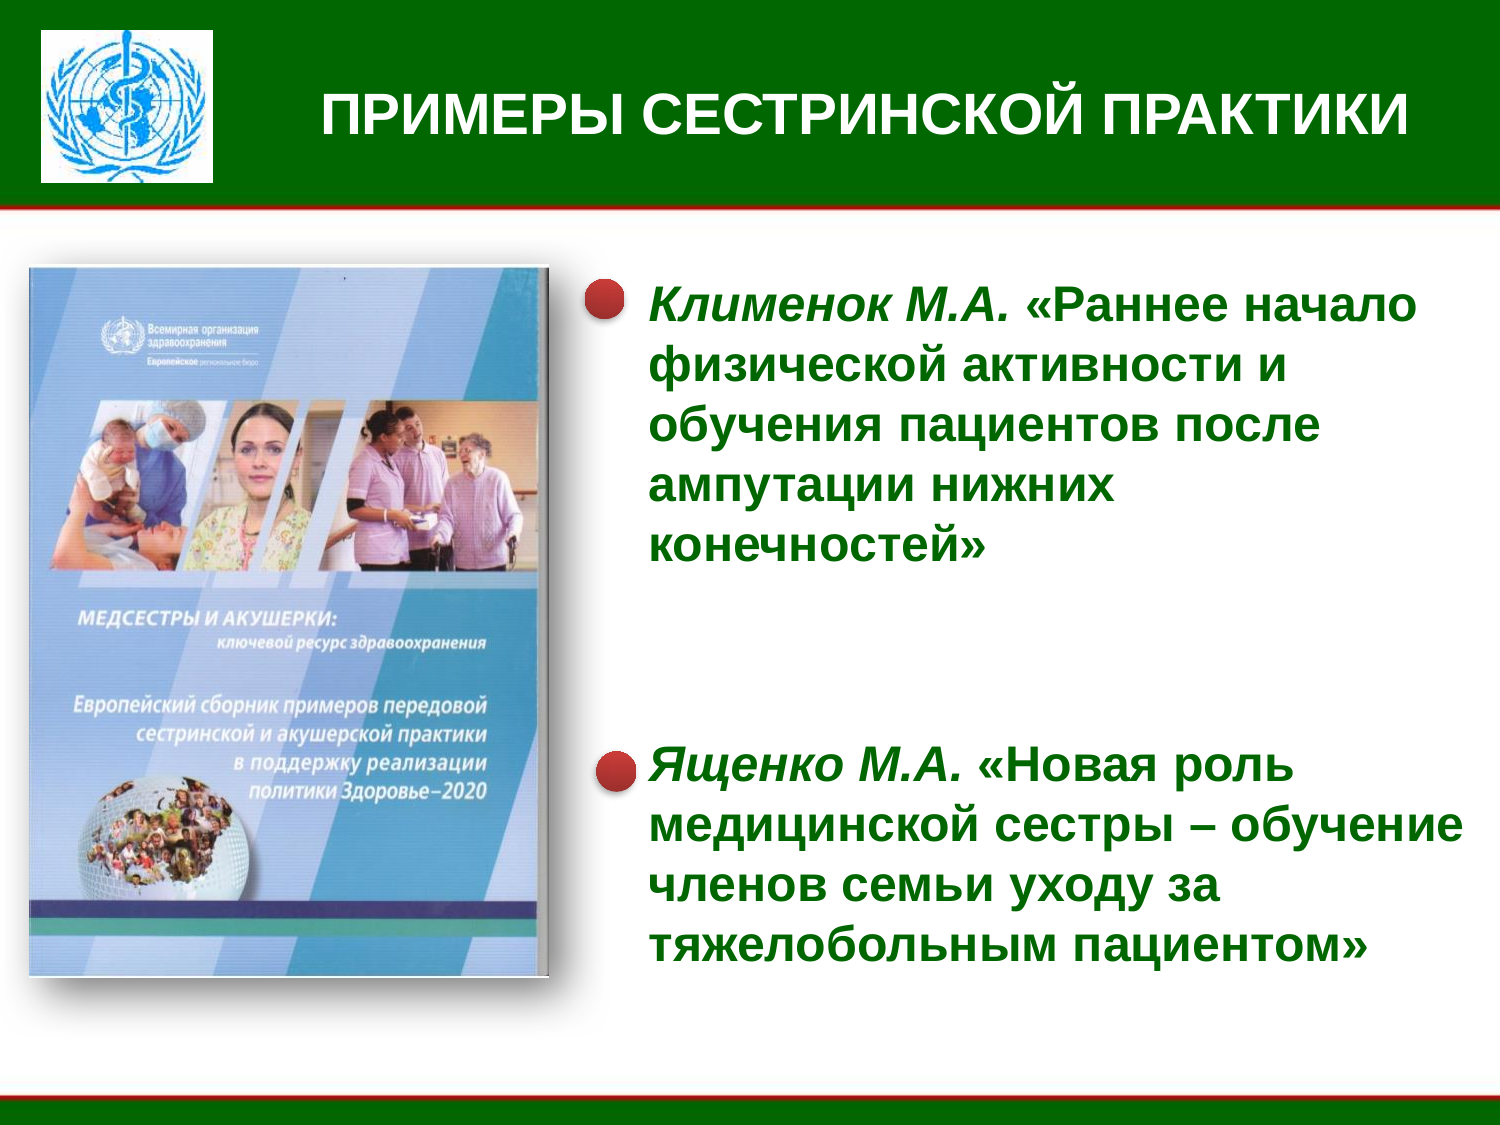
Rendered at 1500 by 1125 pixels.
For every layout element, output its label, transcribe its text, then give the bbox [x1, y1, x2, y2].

text_box [592, 278, 625, 320]
text_box [598, 751, 637, 792]
text_box Клименок М.А. «Раннее начало физической активности и обучения пациентов после ампутации нижних конечностей» Ященко М.А. «Новая роль медицинской сестры – обучение членов семьи уходу за тяжелобольным пациентом» [590, 264, 1483, 979]
text_box ПРИМЕРЫ СЕСТРИНСКОЙ ПРАКТИКИ [277, 54, 1453, 154]
picture [0, 0, 1500, 1125]
